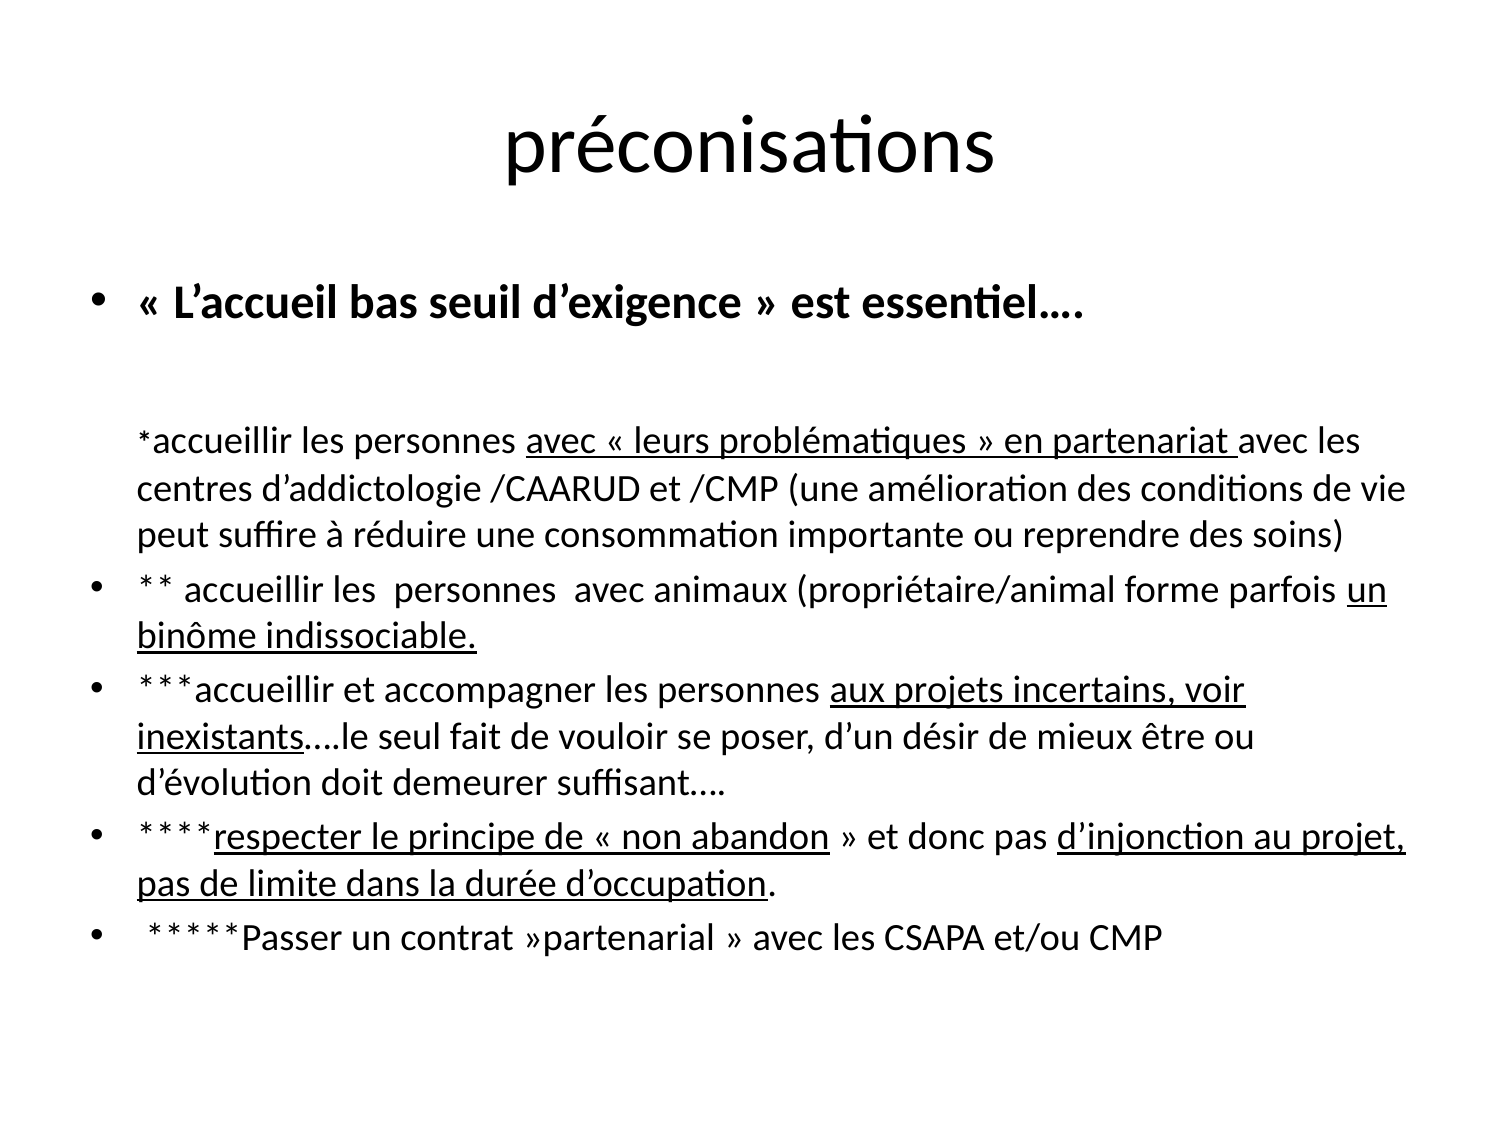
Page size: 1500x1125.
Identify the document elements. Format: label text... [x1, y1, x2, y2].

list « L’accueil bas seuil d’exigence » est essentiel…. *accueillir les personnes avec « leurs problématiques » en partenariat avec les centres d’addictologie /CAARUD et /CMP (une amélioration des conditions de vie peut suffire à réduire une consommation importante ou reprendre des soins) ** accueillir les personnes avec animaux (propriétaire/animal forme parfois un binôme indissociable. ***accueillir et accompagner les personnes aux projets incertains, voir inexistants….le seul fait de vouloir se poser, d’un désir de mieux être ou d’évolution doit demeurer suffisant…. ****respecter le principe de « non abandon » et donc pas d’injonction au projet, pas de limite dans la durée d’occupation. *****Passer un contrat »partenarial » avec les CSAPA et/ou CMP [75, 262, 1425, 1005]
title préconisations [75, 45, 1425, 233]
